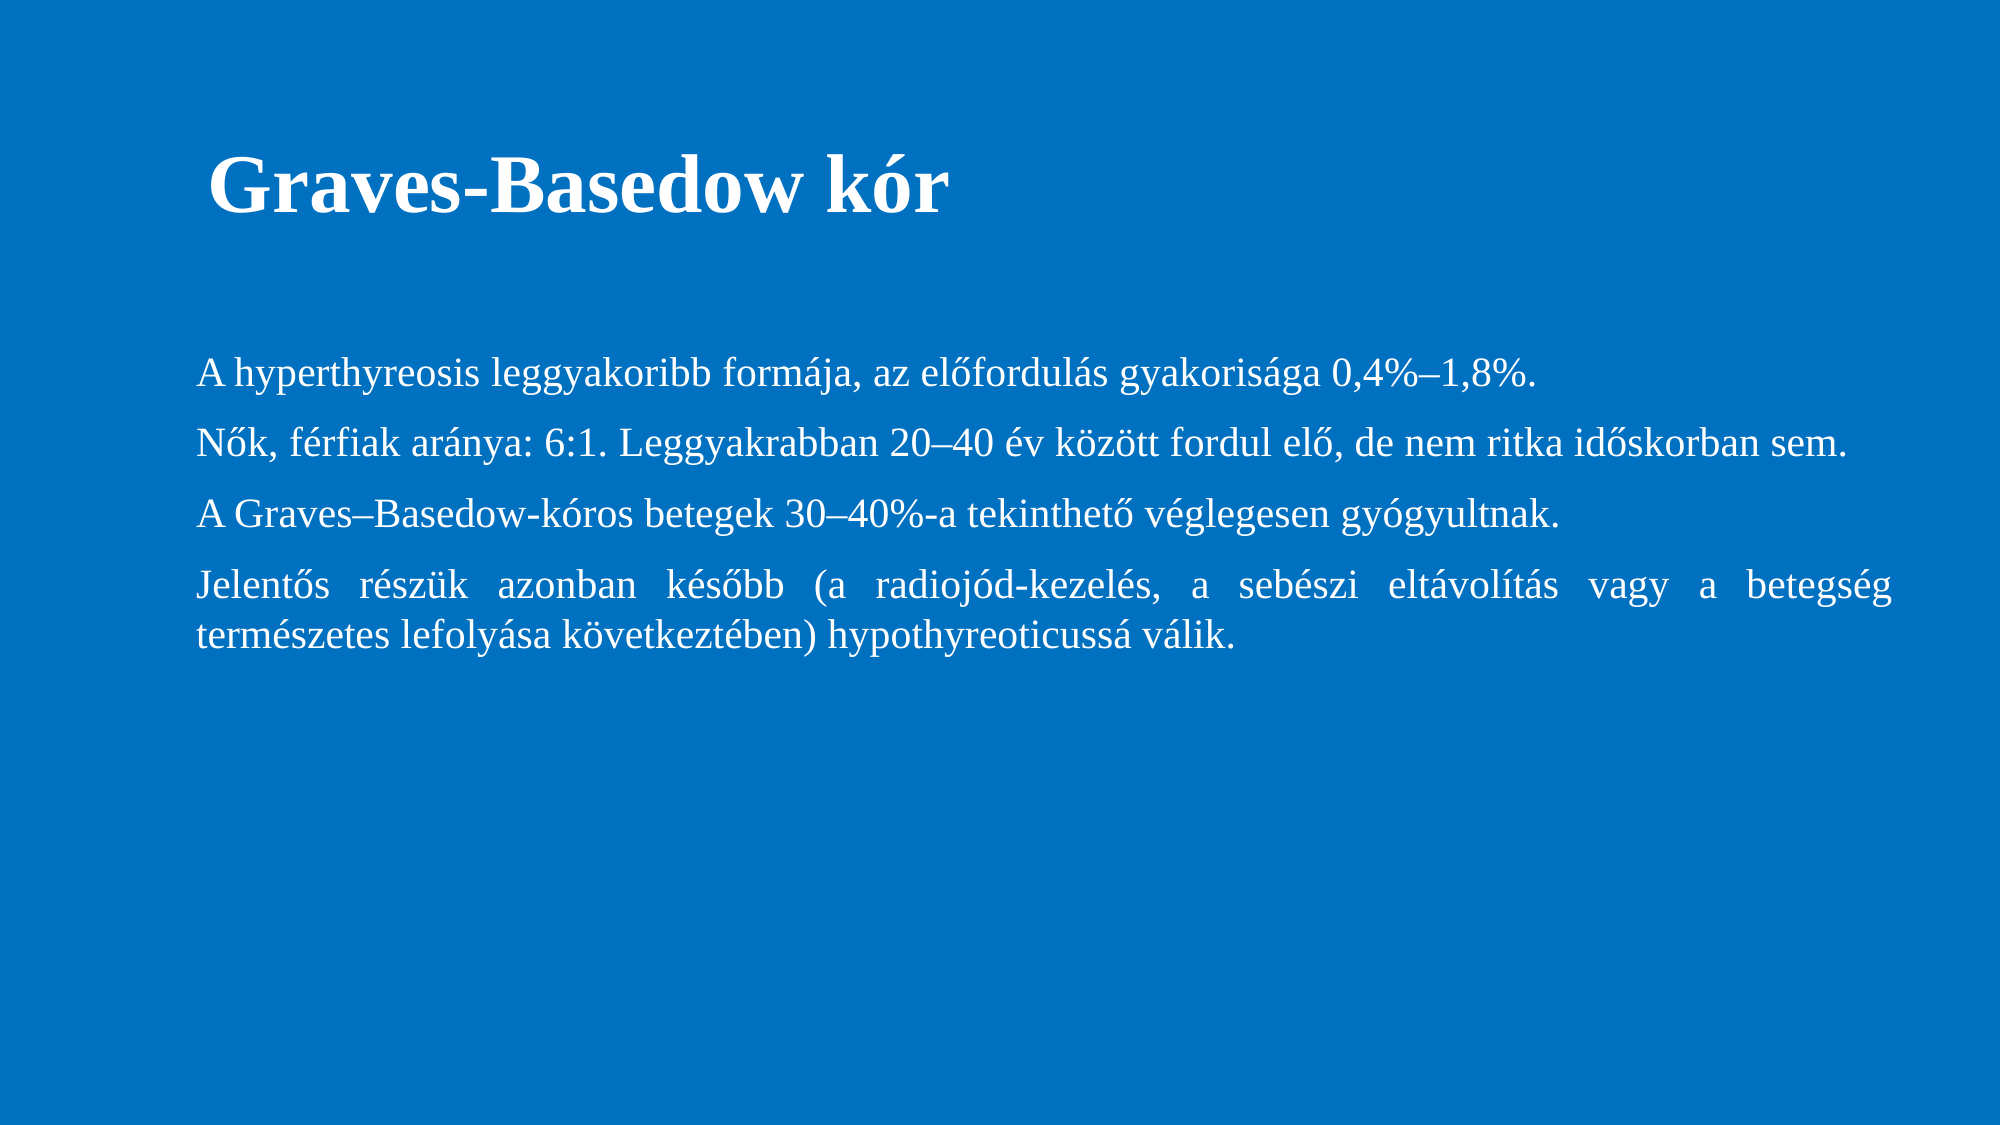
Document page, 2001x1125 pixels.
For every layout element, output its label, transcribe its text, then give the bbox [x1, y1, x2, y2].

list A hyperthyreosis leggyakoribb formája, az előfordulás gyakorisága 0,4%–1,8%. Nők, férfiak aránya: 6:1. Leggyakrabban 20–40 év között fordul elő, de nem ritka időskorban sem. A Graves–Basedow-kóros betegek 30–40%-a tekinthető véglegesen gyógyultnak. Jelentős részük azonban később (a radiojód-kezelés, a sebészi eltávolítás vagy a betegség természetes lefolyása következtében) hypothyreoticussá válik. [181, 336, 1910, 1025]
title Graves-Basedow kór [192, 98, 1543, 260]
